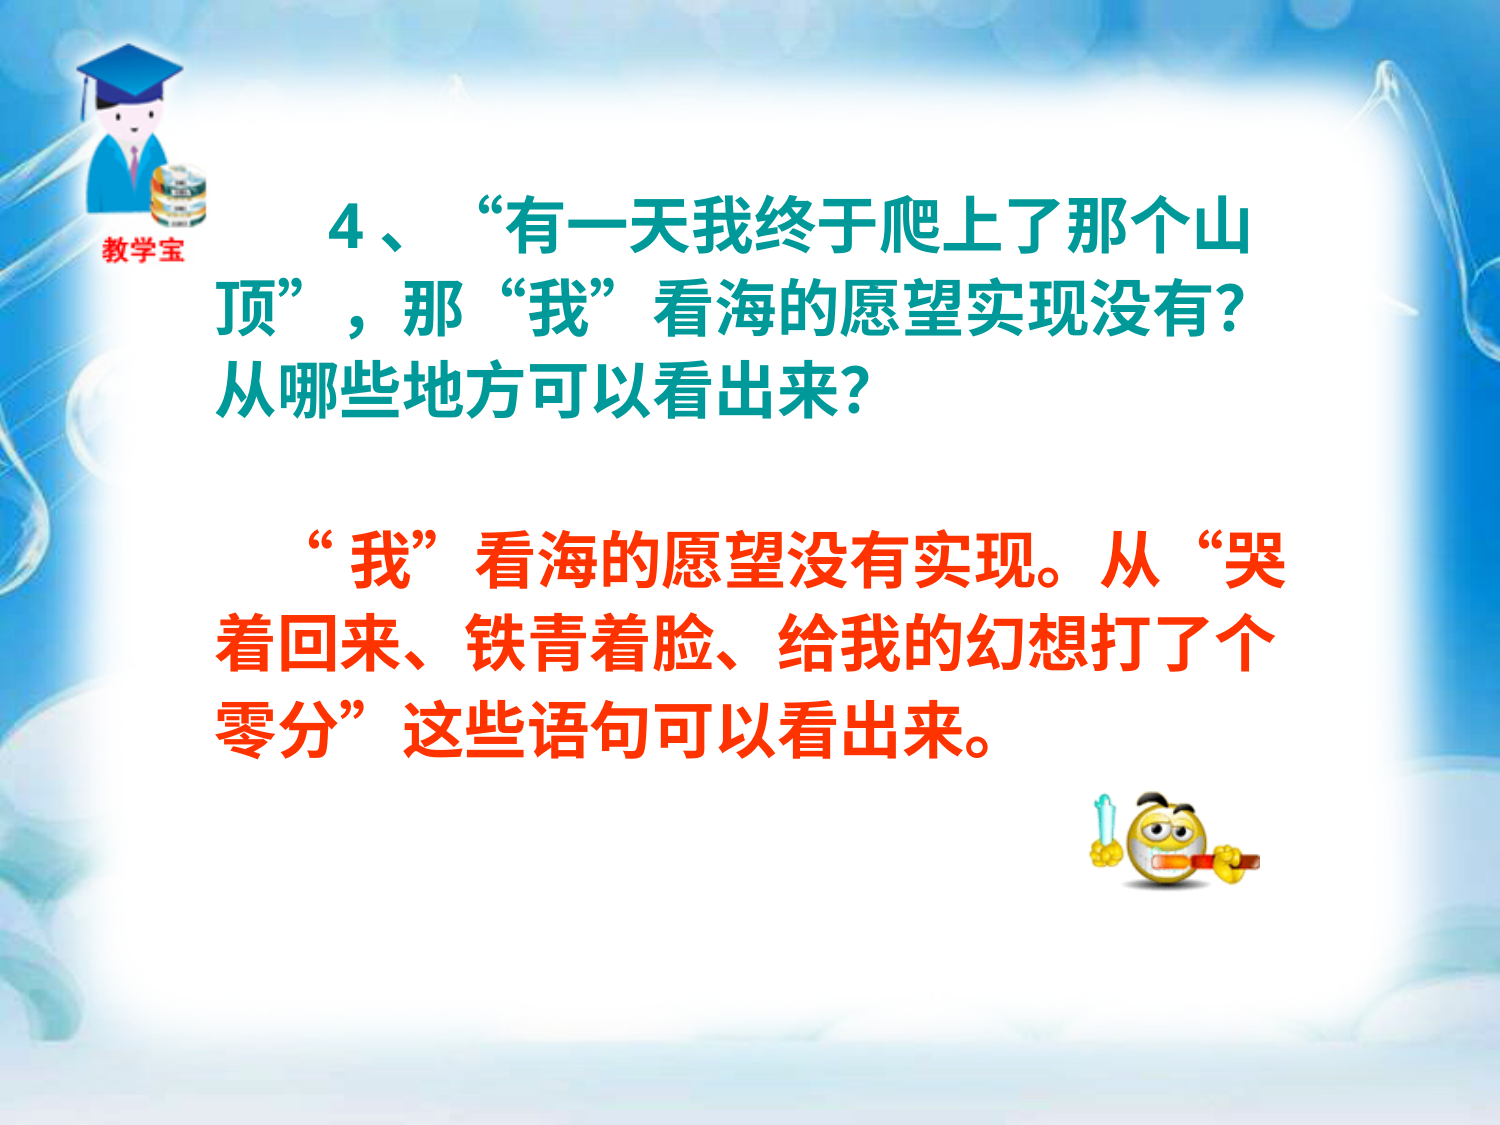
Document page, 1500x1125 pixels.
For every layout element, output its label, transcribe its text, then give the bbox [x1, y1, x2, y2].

picture [0, 0, 1500, 1125]
text_box “我”看海的愿望没有实现。从“哭着回来、铁青着脸、给我的幻想打了个零分”这些语句可以看出来。 [199, 506, 1325, 774]
text_box 4、“有一天我终于爬上了那个山顶”，那“我”看海的愿望实现没有？ 从哪些地方可以看出来？ [199, 171, 1325, 434]
